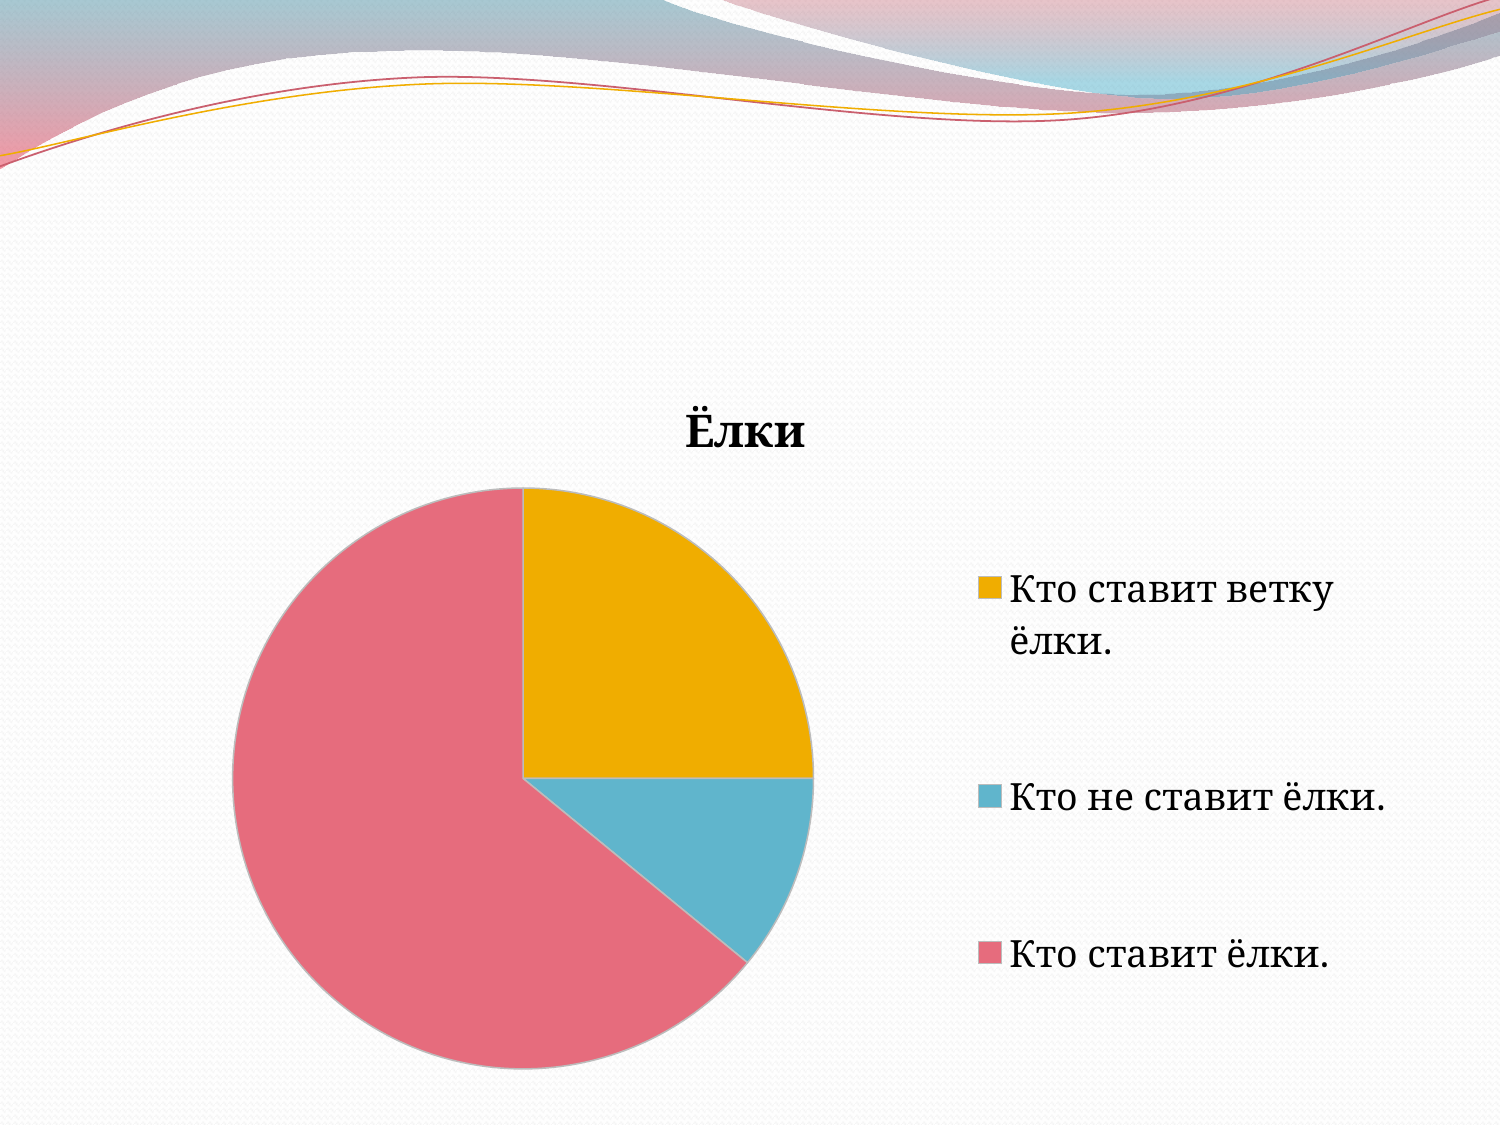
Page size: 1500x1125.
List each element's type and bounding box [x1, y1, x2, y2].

chart [70, 363, 1421, 1084]
